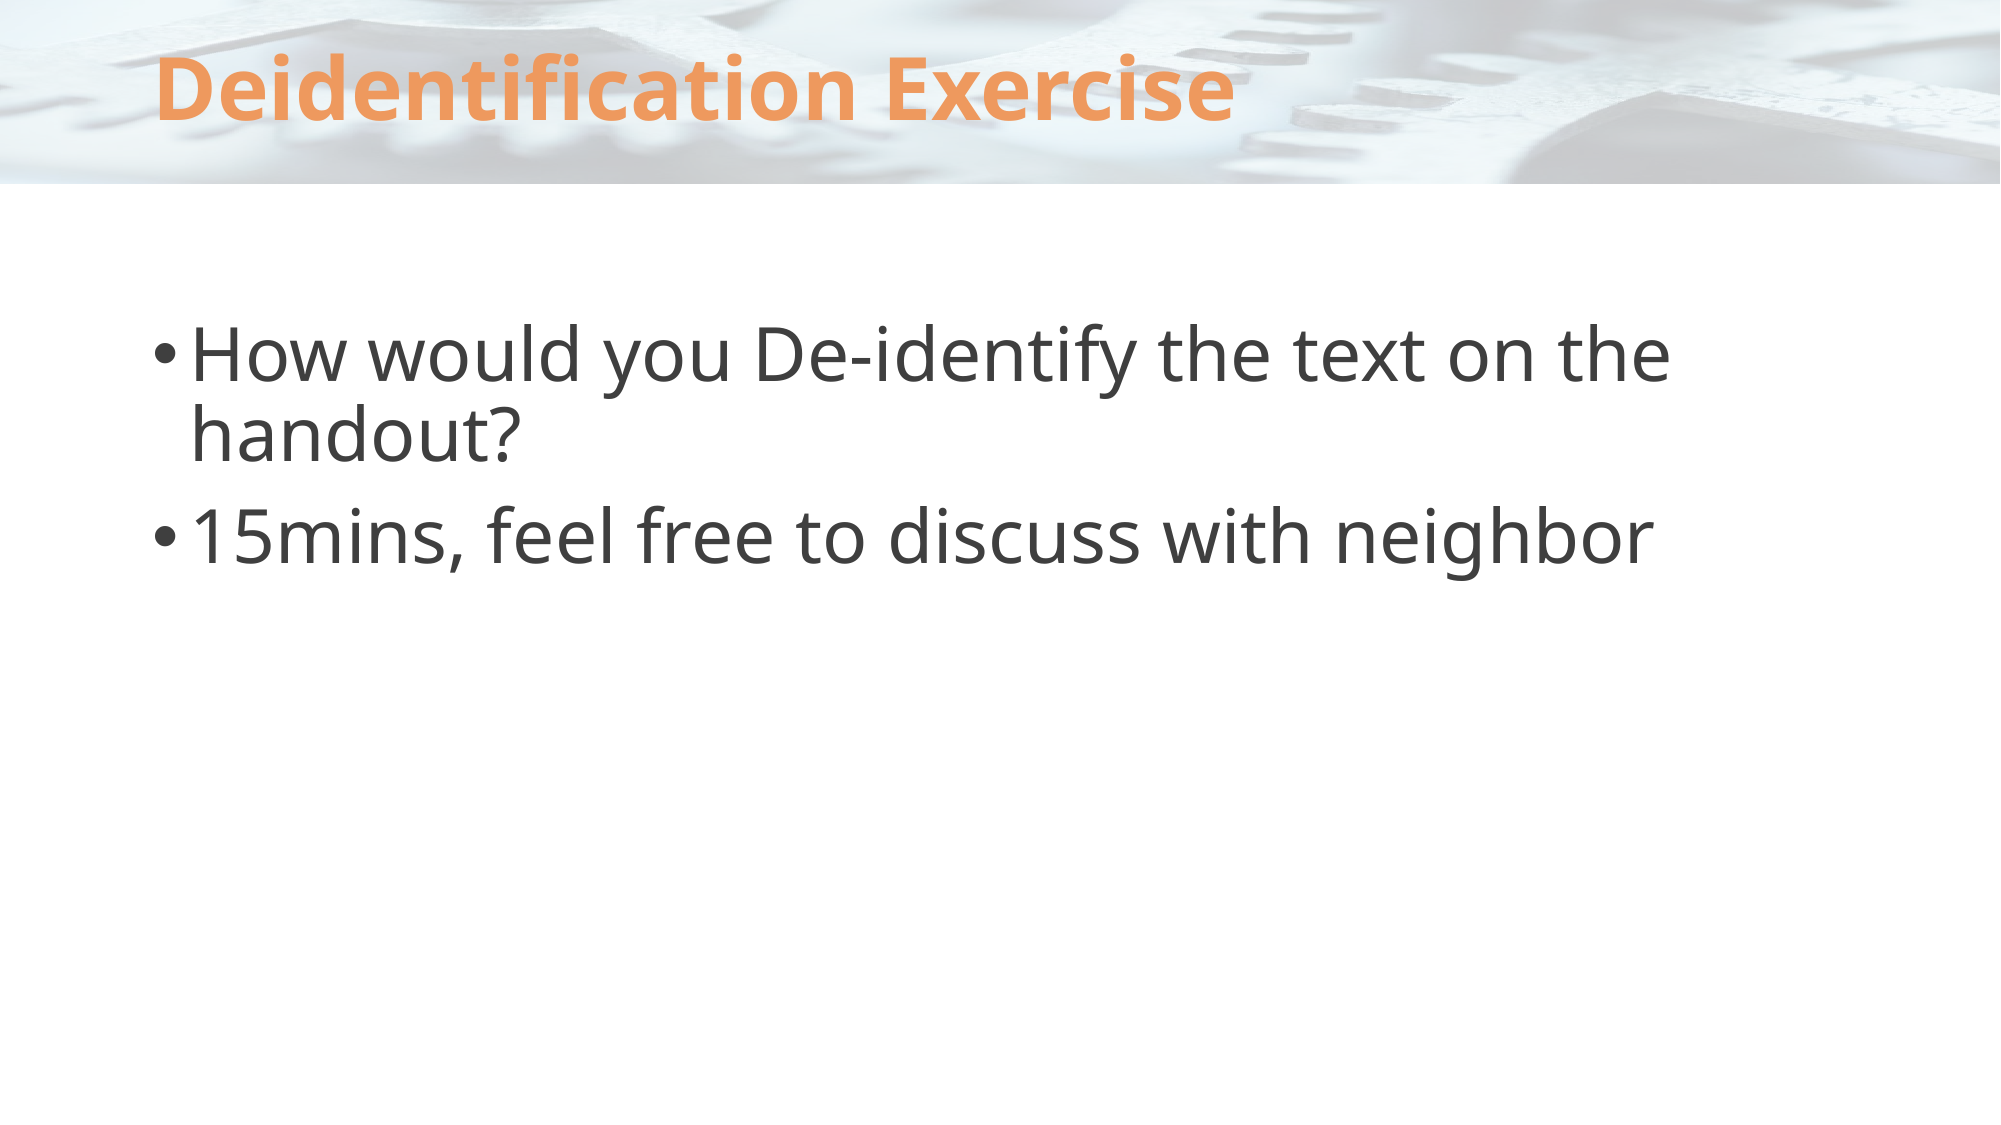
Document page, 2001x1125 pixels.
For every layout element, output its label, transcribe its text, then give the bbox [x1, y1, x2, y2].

list How would you De-identify the text on the handout? 15mins, feel free to discuss with neighbor [137, 308, 1863, 1023]
title Deidentification Exercise [137, 29, 1863, 155]
